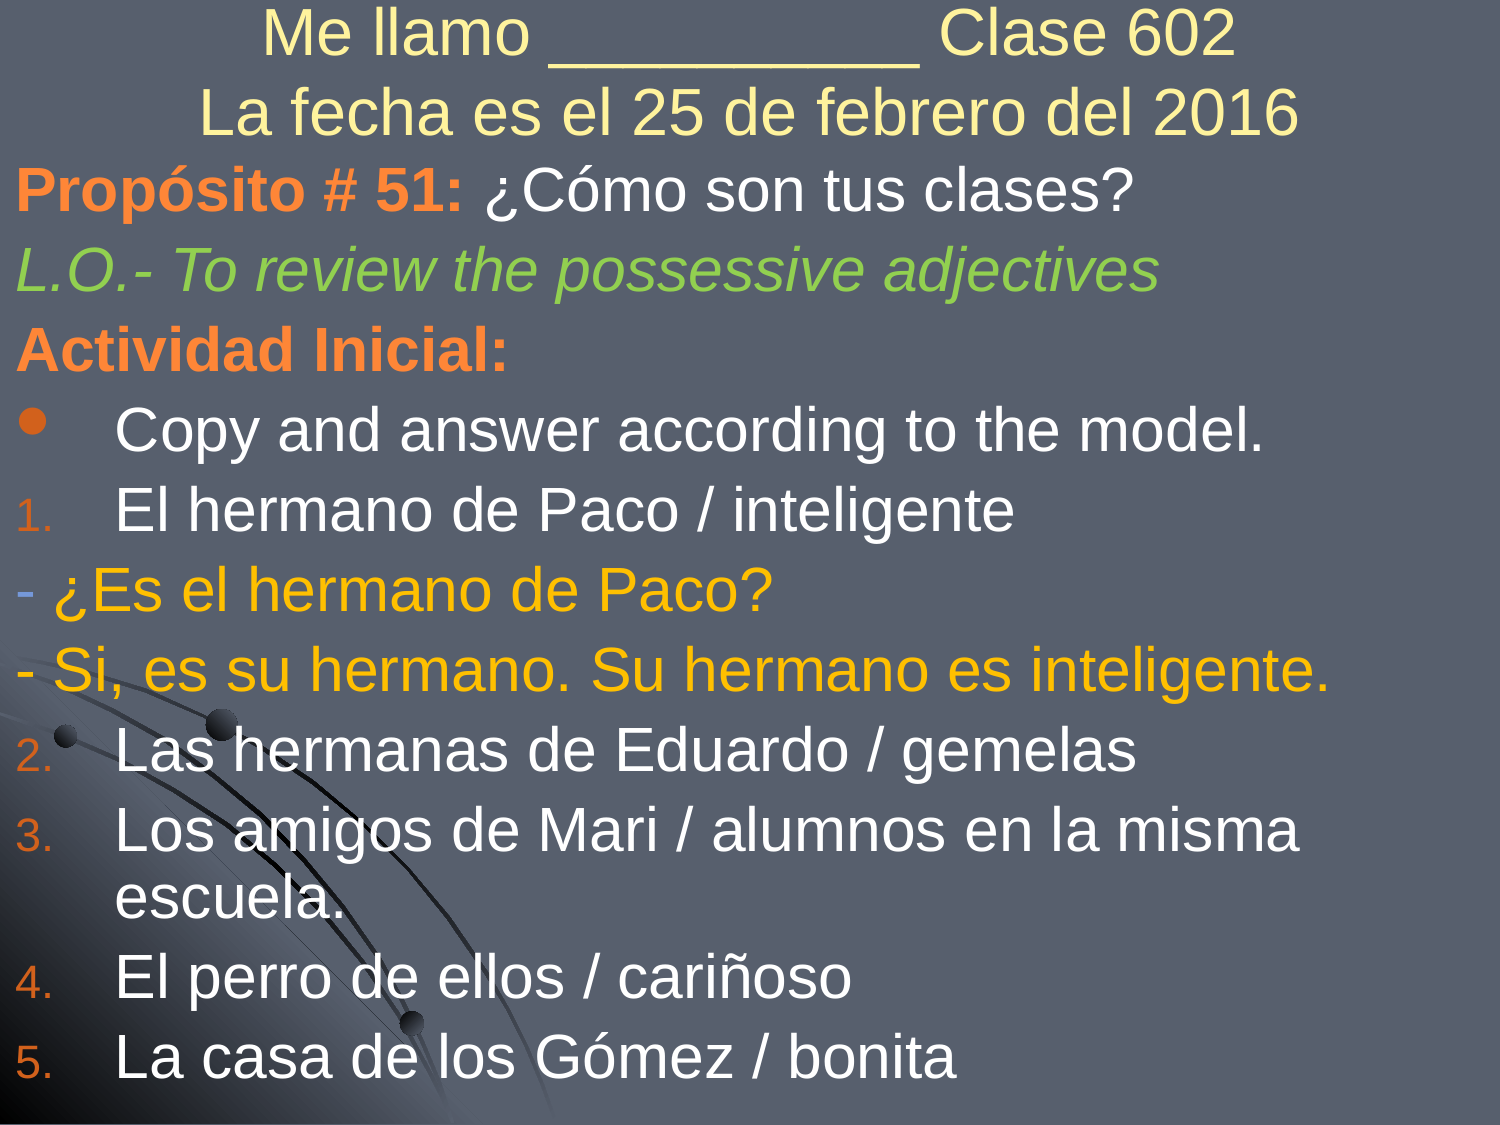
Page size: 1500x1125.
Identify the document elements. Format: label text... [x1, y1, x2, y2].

list Propósito # 51: ¿Cómo son tus clases? L.O.- To review the possessive adjectives Actividad Inicial: Copy and answer according to the model. El hermano de Paco / inteligente - ¿Es el hermano de Paco? - Si, es su hermano. Su hermano es inteligente. Las hermanas de Eduardo / gemelas Los amigos de Mari / alumnos en la misma escuela. El perro de ellos / cariñoso La casa de los Gómez / bonita [0, 149, 1500, 1063]
title Me llamo __________ Clase 602 La fecha es el 25 de febrero del 2016 [0, 0, 1500, 149]
